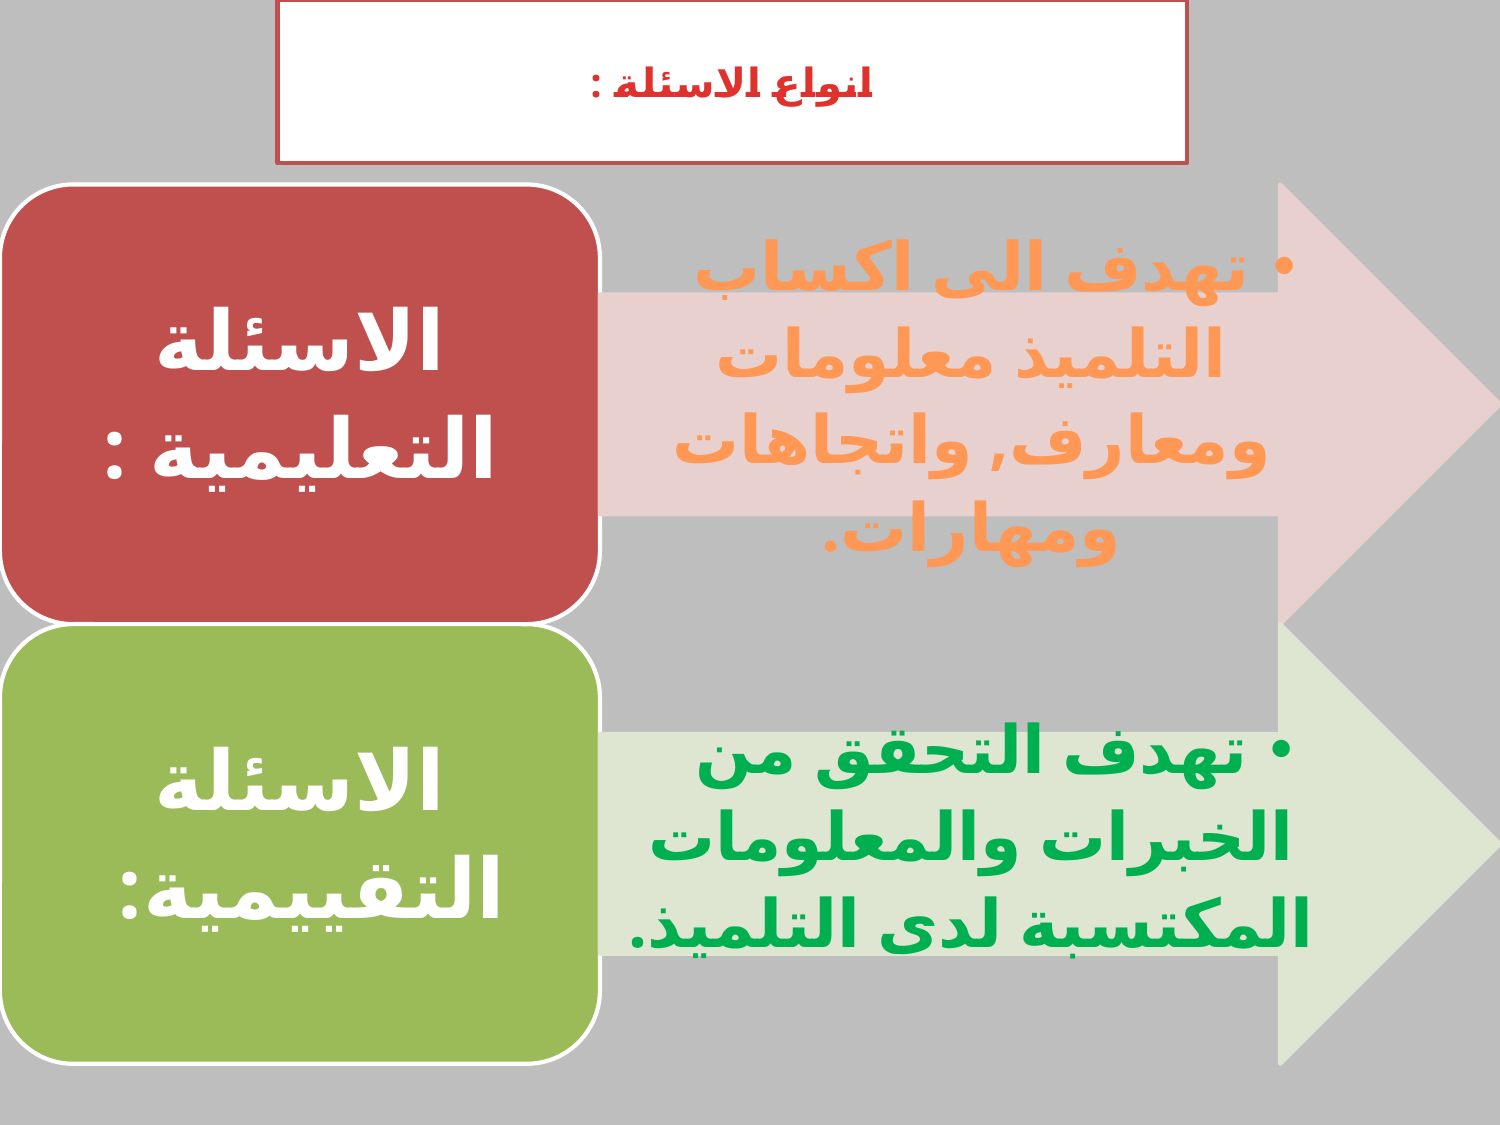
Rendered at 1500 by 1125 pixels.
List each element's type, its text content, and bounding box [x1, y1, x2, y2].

title انواع الاسئلة : [275, 0, 1189, 165]
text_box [0, 184, 1500, 1064]
